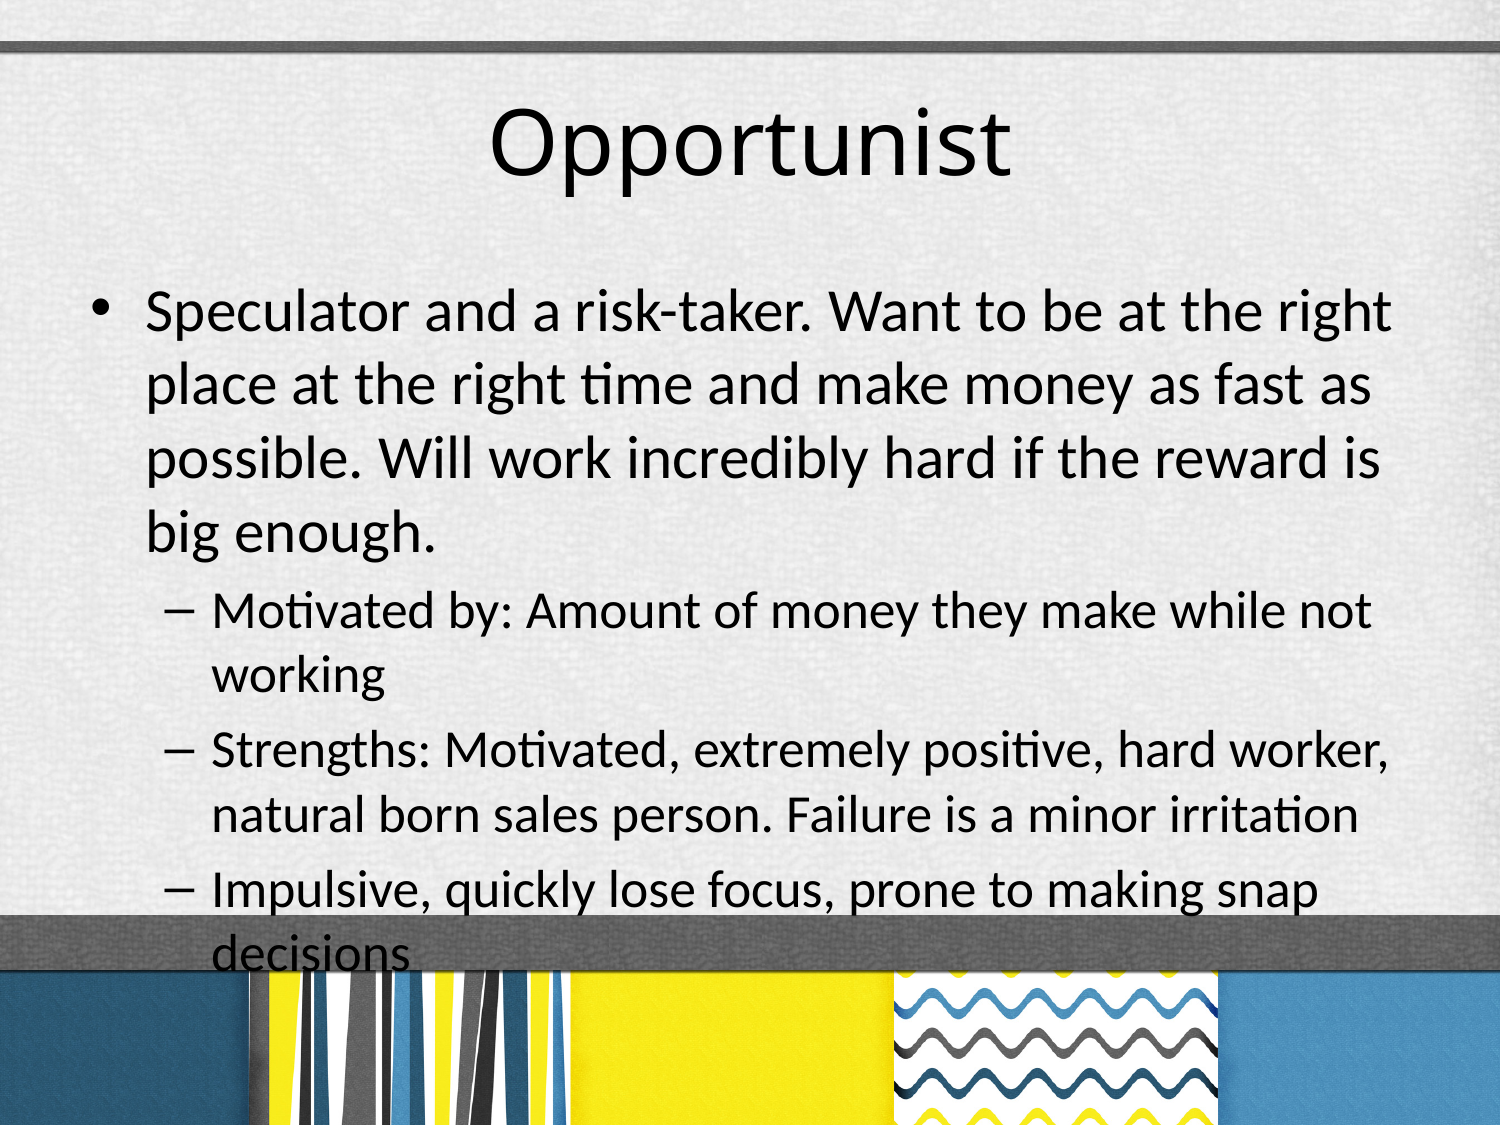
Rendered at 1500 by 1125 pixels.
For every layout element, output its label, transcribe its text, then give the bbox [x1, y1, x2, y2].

list Speculator and a risk-taker. Want to be at the right place at the right time and make money as fast as possible. Will work incredibly hard if the reward is big enough. Motivated by: Amount of money they make while not working Strengths: Motivated, extremely positive, hard worker, natural born sales person. Failure is a minor irritation Impulsive, quickly lose focus, prone to making snap decisions [75, 262, 1425, 1005]
title Opportunist [75, 45, 1425, 233]
picture [0, 0, 1500, 1125]
